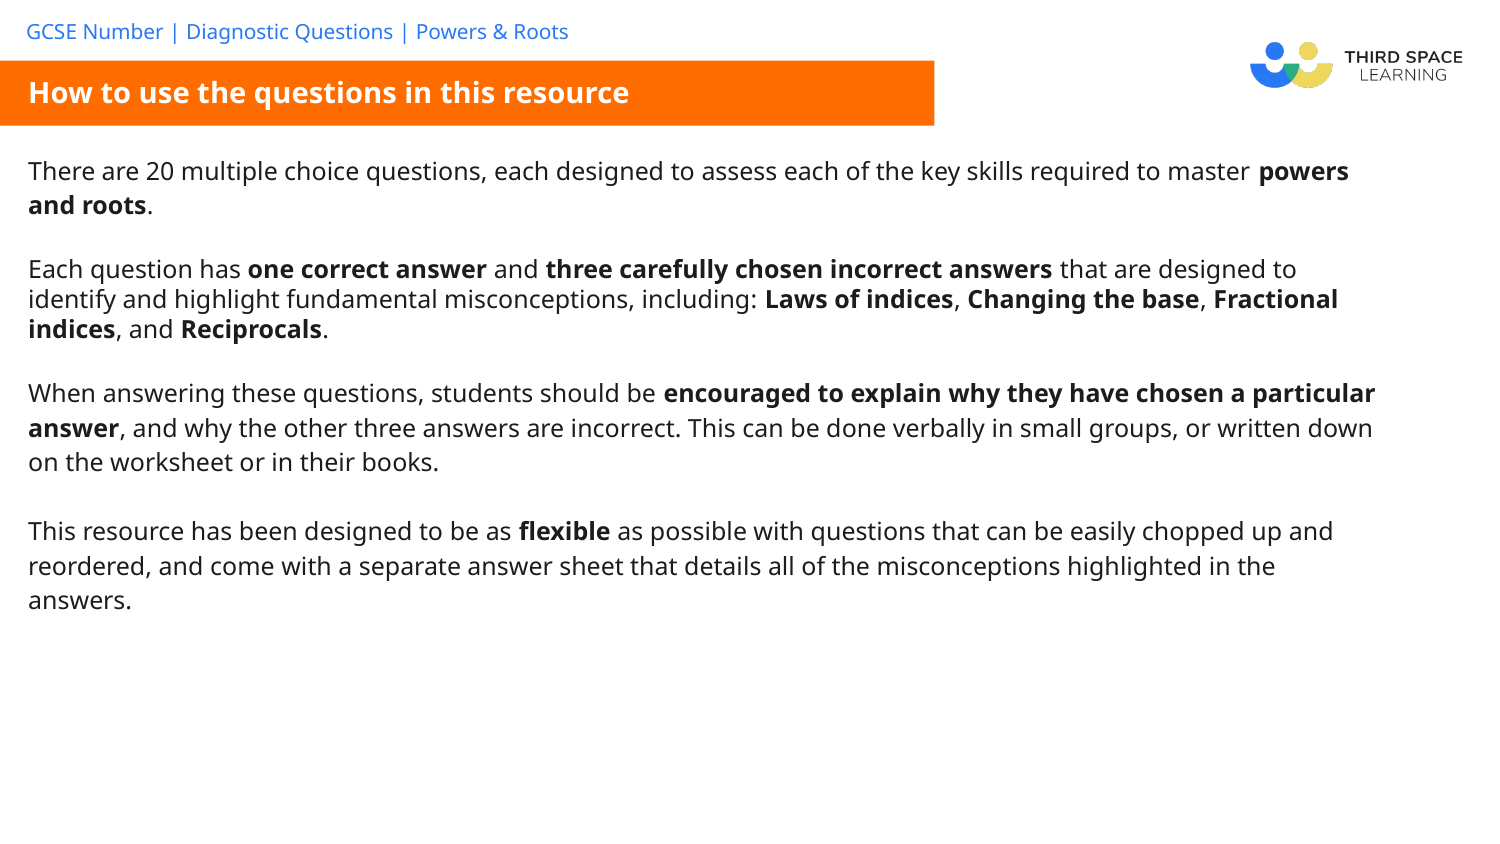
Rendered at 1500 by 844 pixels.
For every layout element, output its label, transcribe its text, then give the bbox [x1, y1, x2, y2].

text_box How to use the questions in this resource [13, 59, 658, 125]
text_box There are 20 multiple choice questions, each designed to assess each of the key skills required to master powers and roots. Each question has one correct answer and three carefully chosen incorrect answers that are designed to identify and highlight fundamental misconceptions, including: Laws of indices, Changing the base, Fractional indices, and Reciprocals. When answering these questions, students should be encouraged to explain why they have chosen a particular answer, and why the other three answers are incorrect. This can be done verbally in small groups, or written down on the worksheet or in their books. This resource has been designed to be as flexible as possible with questions that can be easily chopped up and reordered, and come with a separate answer sheet that details all of the misconceptions highlighted in the answers. [13, 164, 1403, 695]
picture [1250, 33, 1465, 99]
